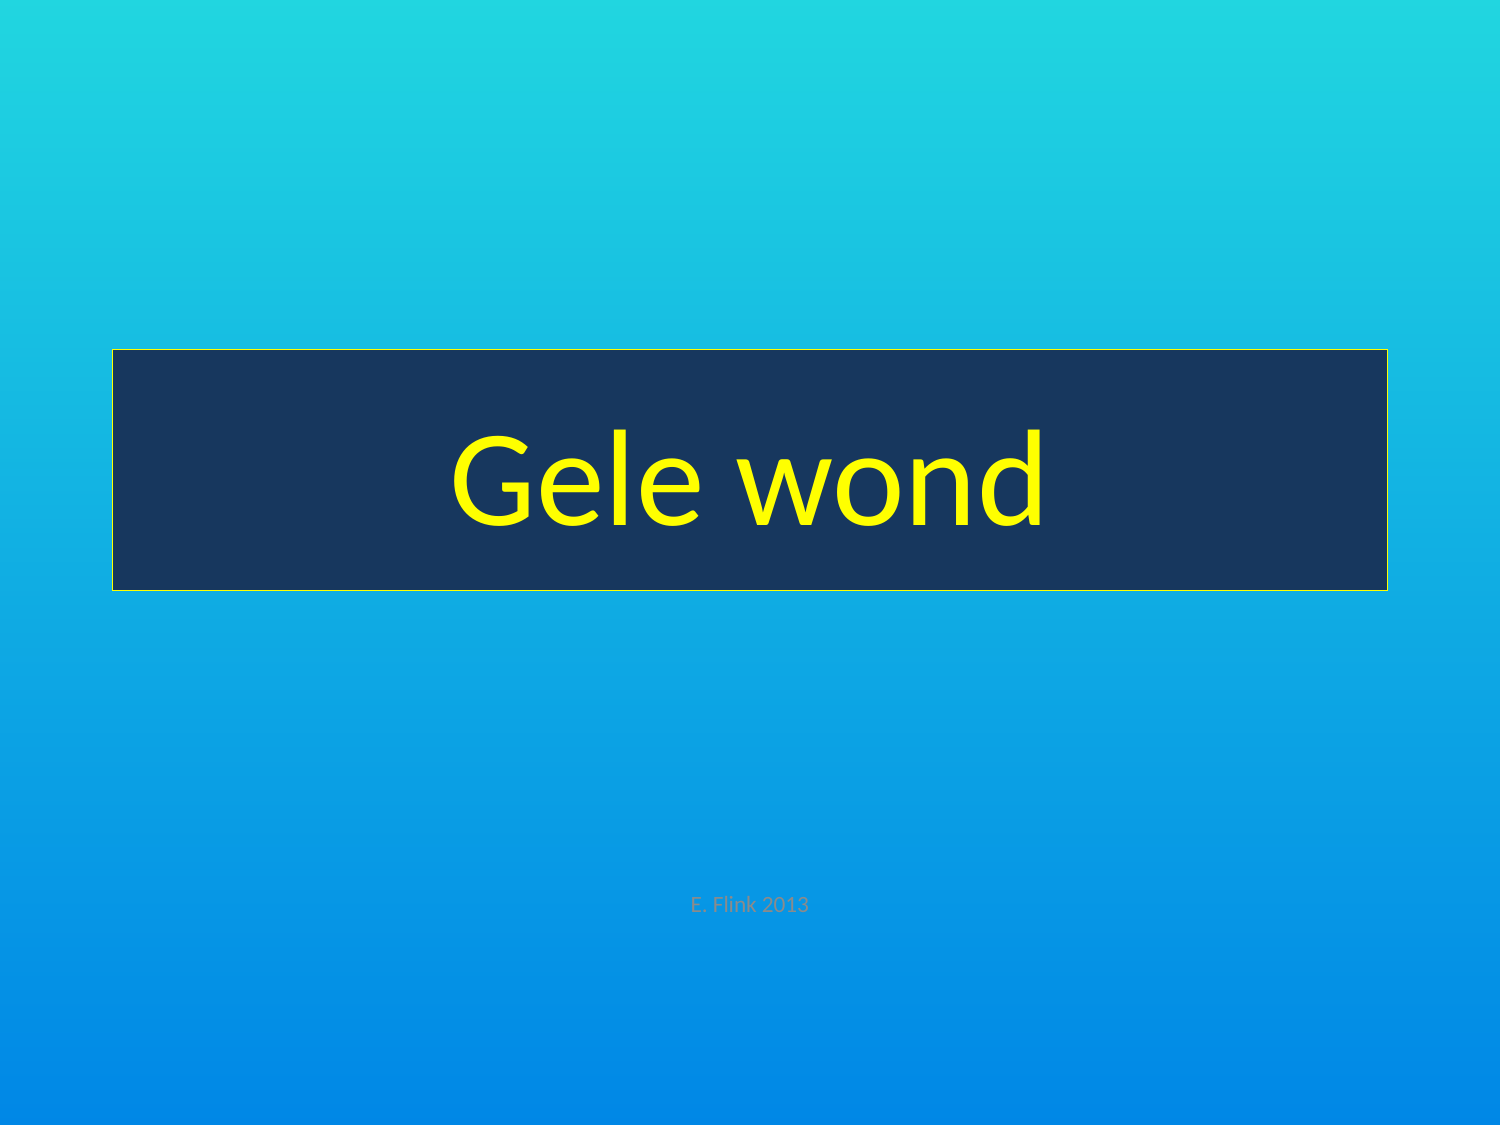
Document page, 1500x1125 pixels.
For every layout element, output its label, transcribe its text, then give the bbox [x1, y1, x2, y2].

title Gele wond [112, 349, 1388, 591]
subtitle E. Flink 2013 [225, 881, 1275, 925]
